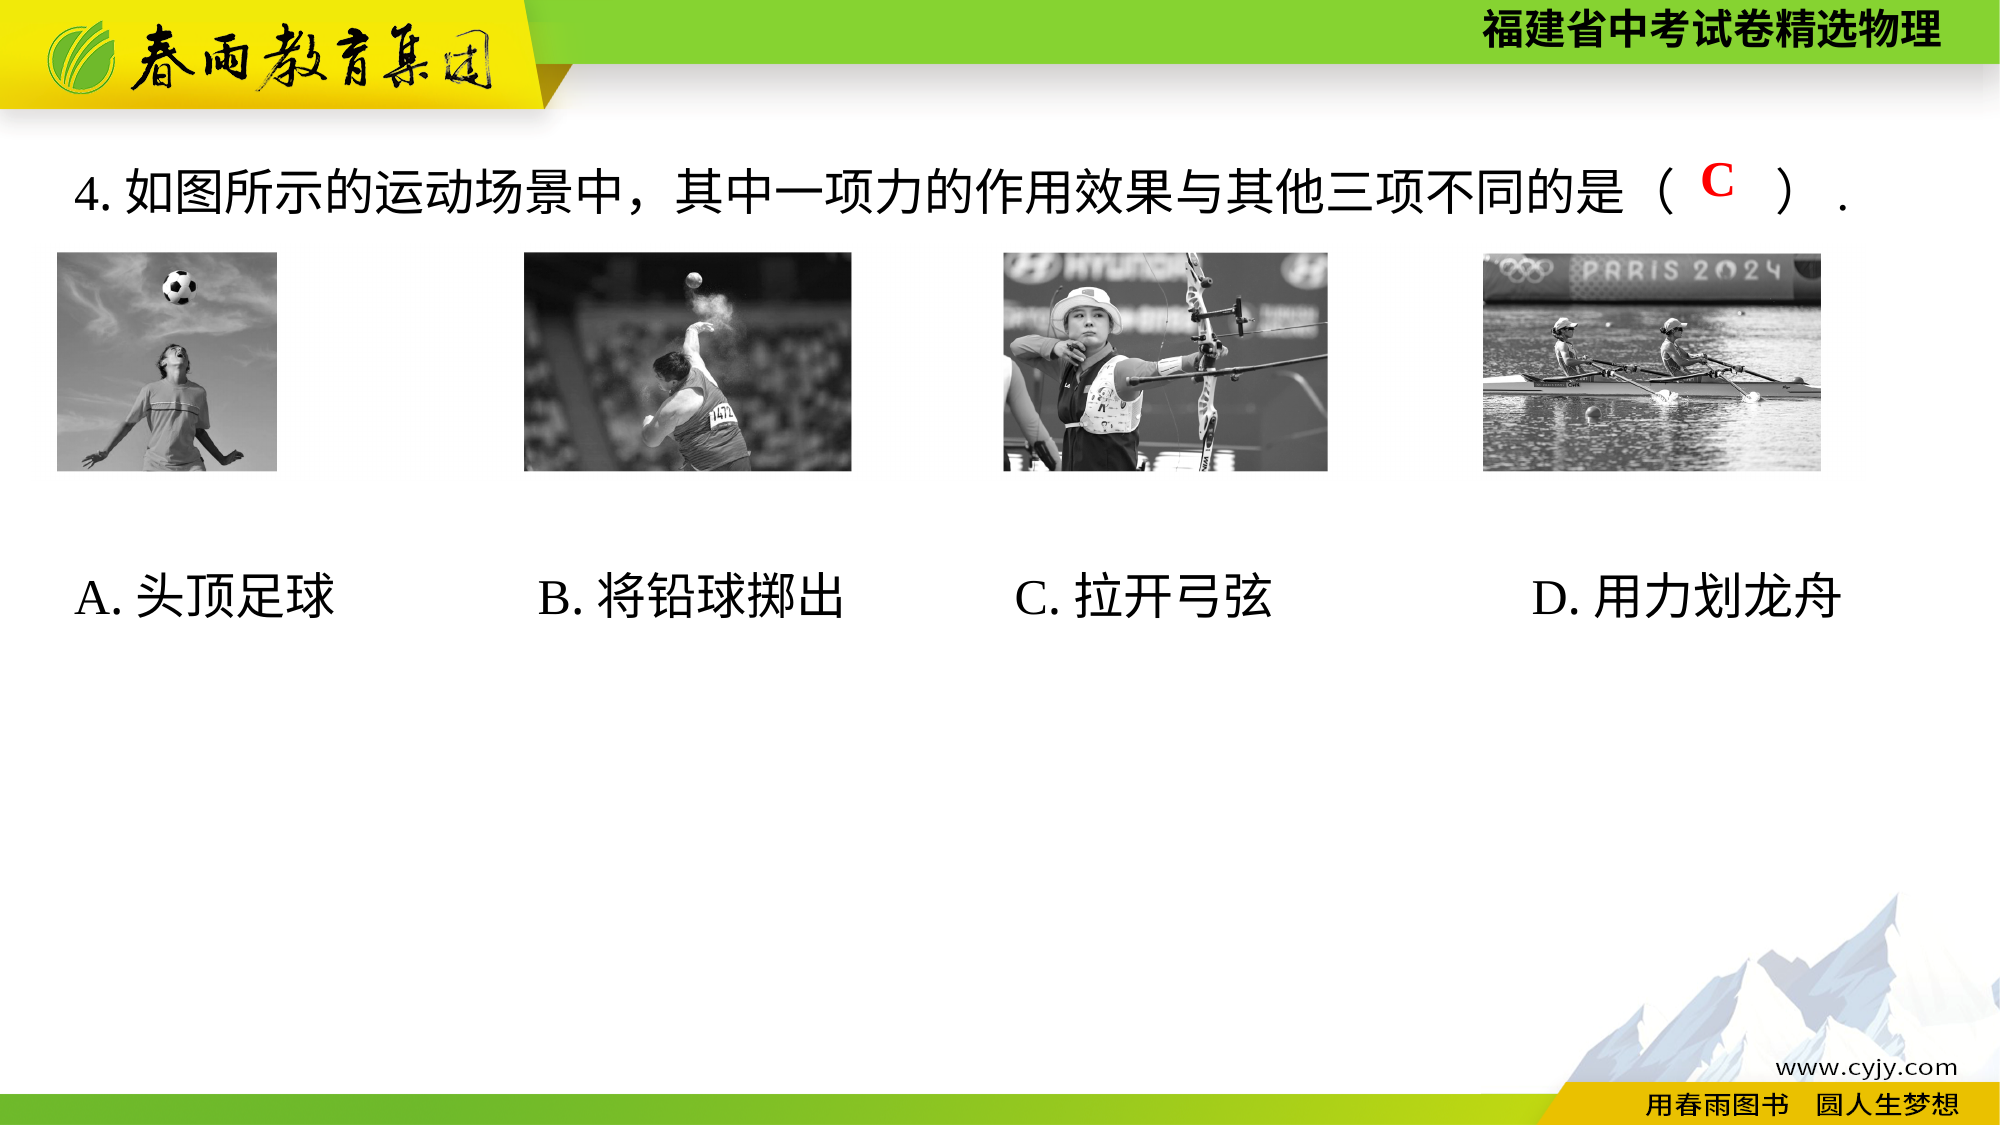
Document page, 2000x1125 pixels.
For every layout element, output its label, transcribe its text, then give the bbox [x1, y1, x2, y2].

picture [0, 0, 2000, 1125]
text_box C [1685, 139, 1752, 215]
list 4.如图所示的运动场景中，其中一项力的作用效果与其他三项不同的是（ ）. A.头顶足球 B.将铅球掷出 C.拉开弓弦 D.用力划龙舟 [59, 122, 1944, 638]
